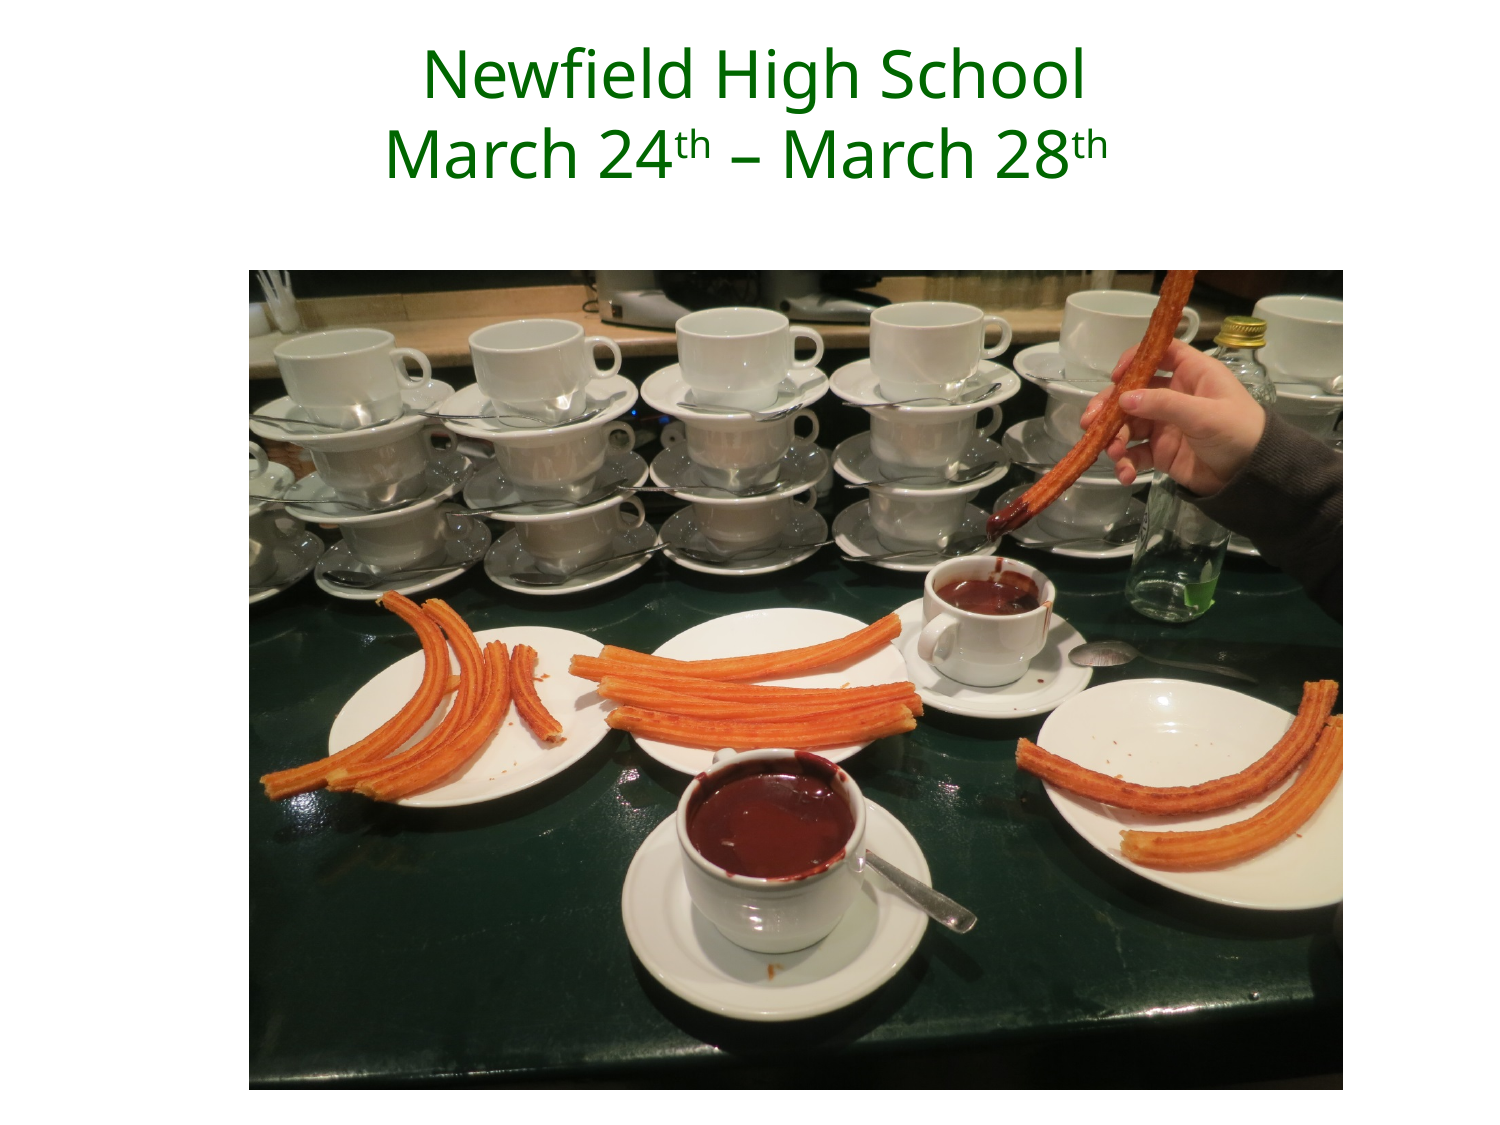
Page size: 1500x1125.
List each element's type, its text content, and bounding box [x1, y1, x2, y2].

text_box Newfield High School March 24th – March 28th [368, 24, 1142, 200]
picture [249, 270, 1343, 1091]
